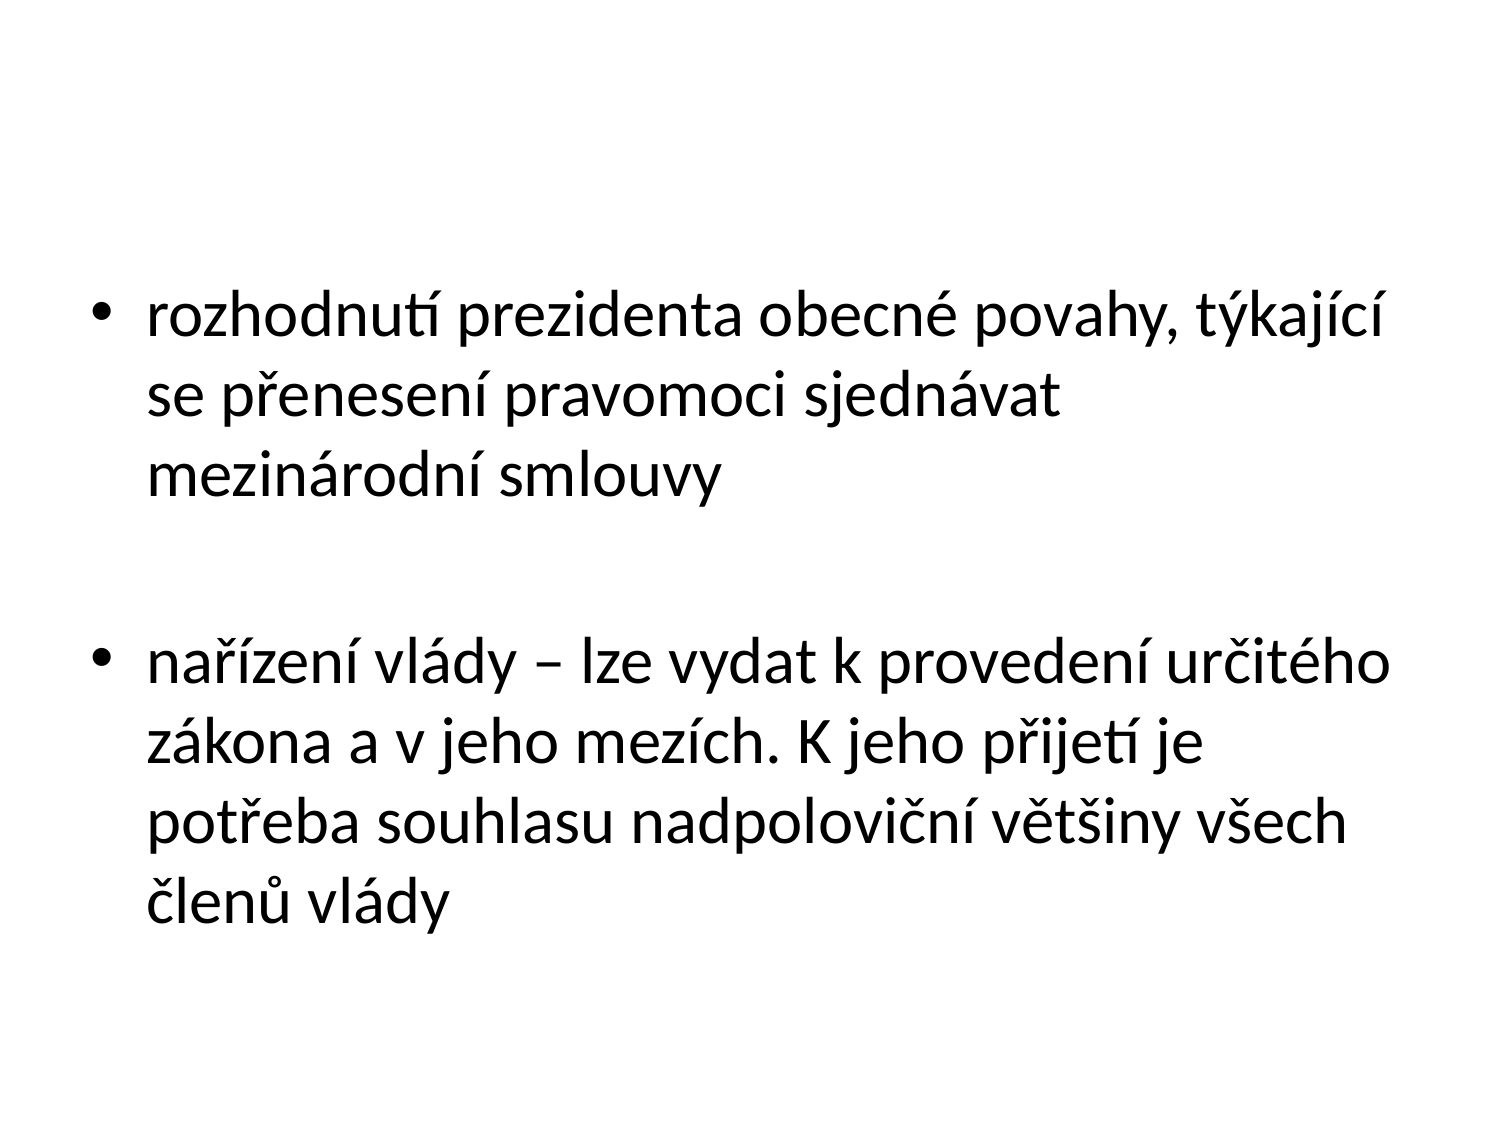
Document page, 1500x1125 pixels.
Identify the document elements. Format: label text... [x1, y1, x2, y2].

list rozhodnutí prezidenta obecné povahy, týkající se přenesení pravomoci sjednávat mezinárodní smlouvy nařízení vlády – lze vydat k provedení určitého zákona a v jeho mezích. K jeho přijetí je potřeba souhlasu nadpoloviční většiny všech členů vlády [75, 262, 1425, 1005]
